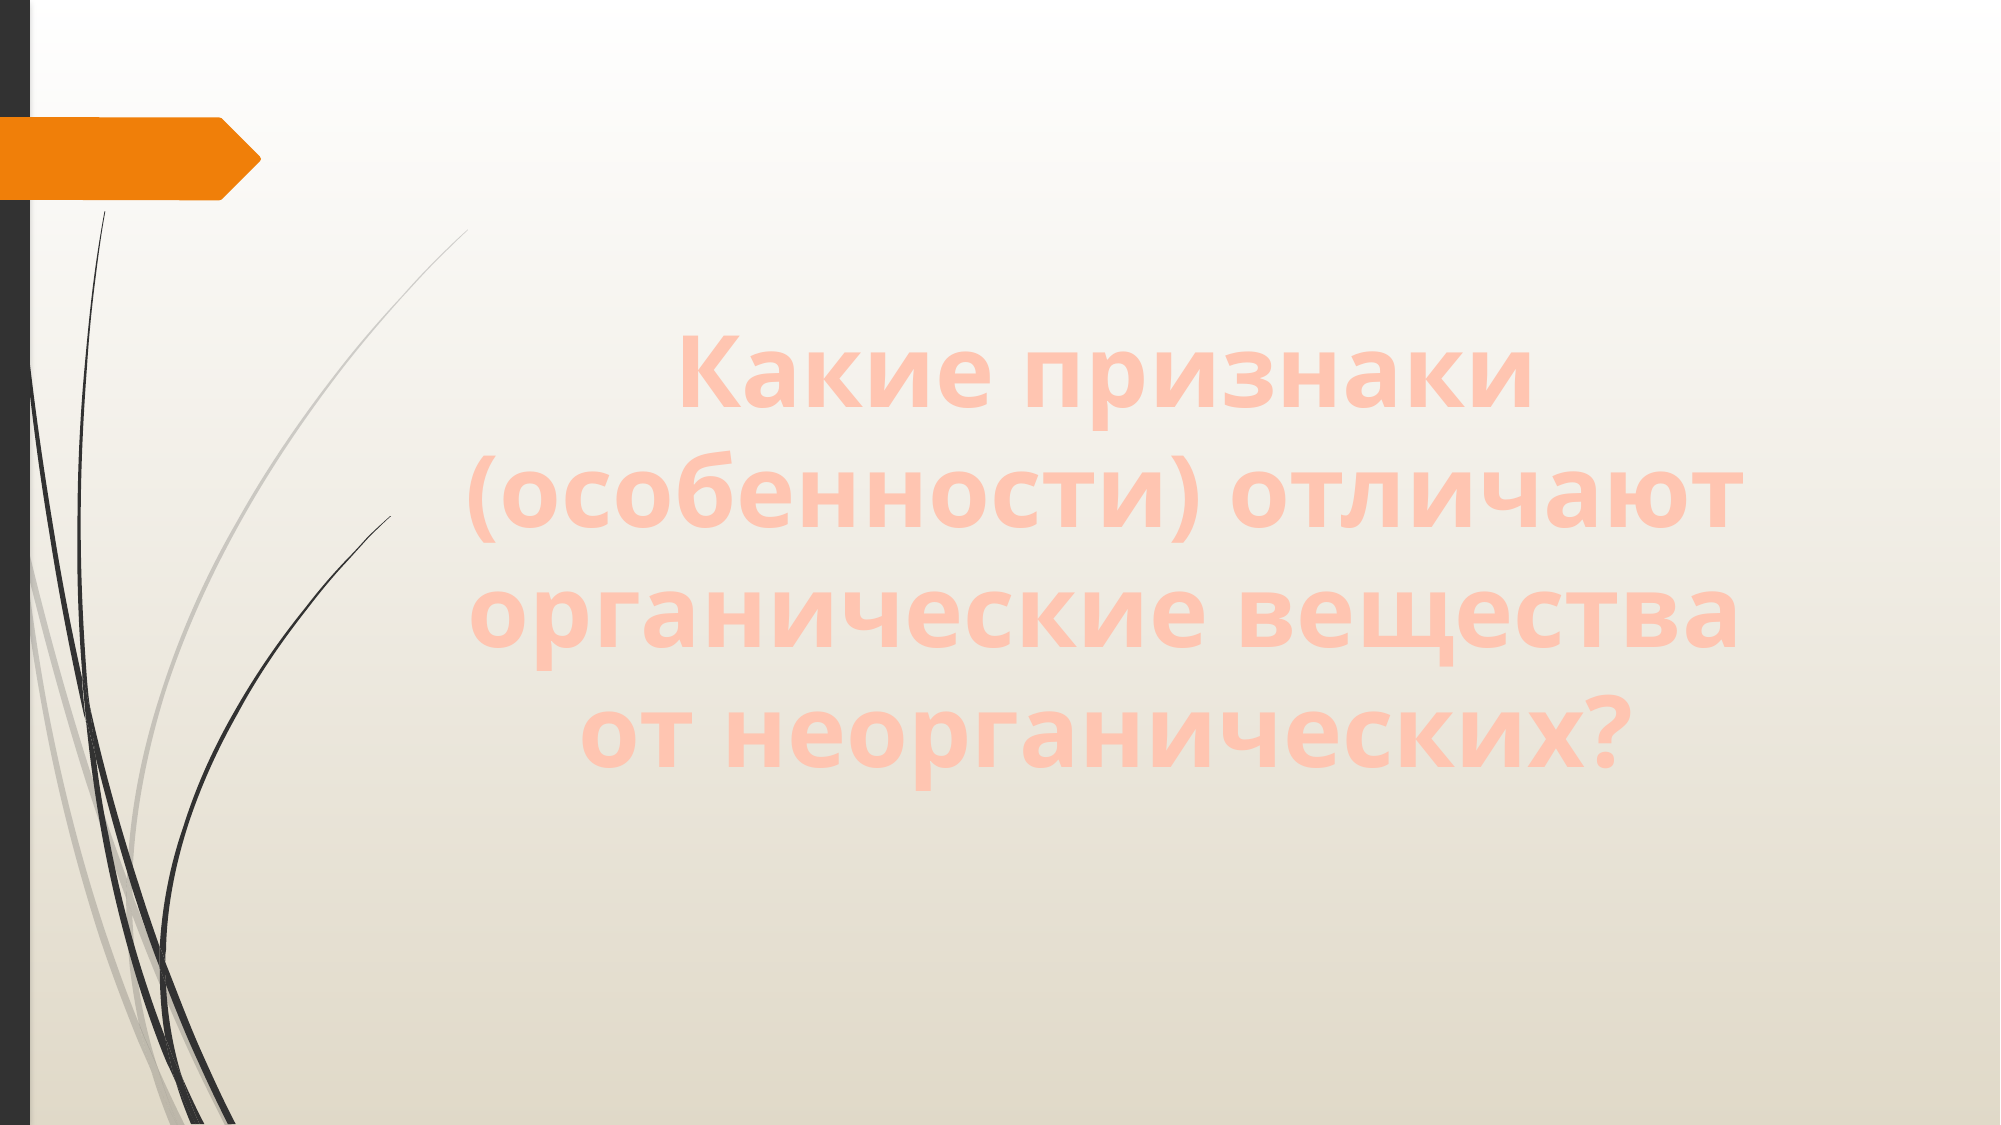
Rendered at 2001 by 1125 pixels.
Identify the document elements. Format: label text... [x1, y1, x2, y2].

text_box Какие признаки (особенности) отличают органические вещества от неорганических? [387, 299, 1825, 795]
